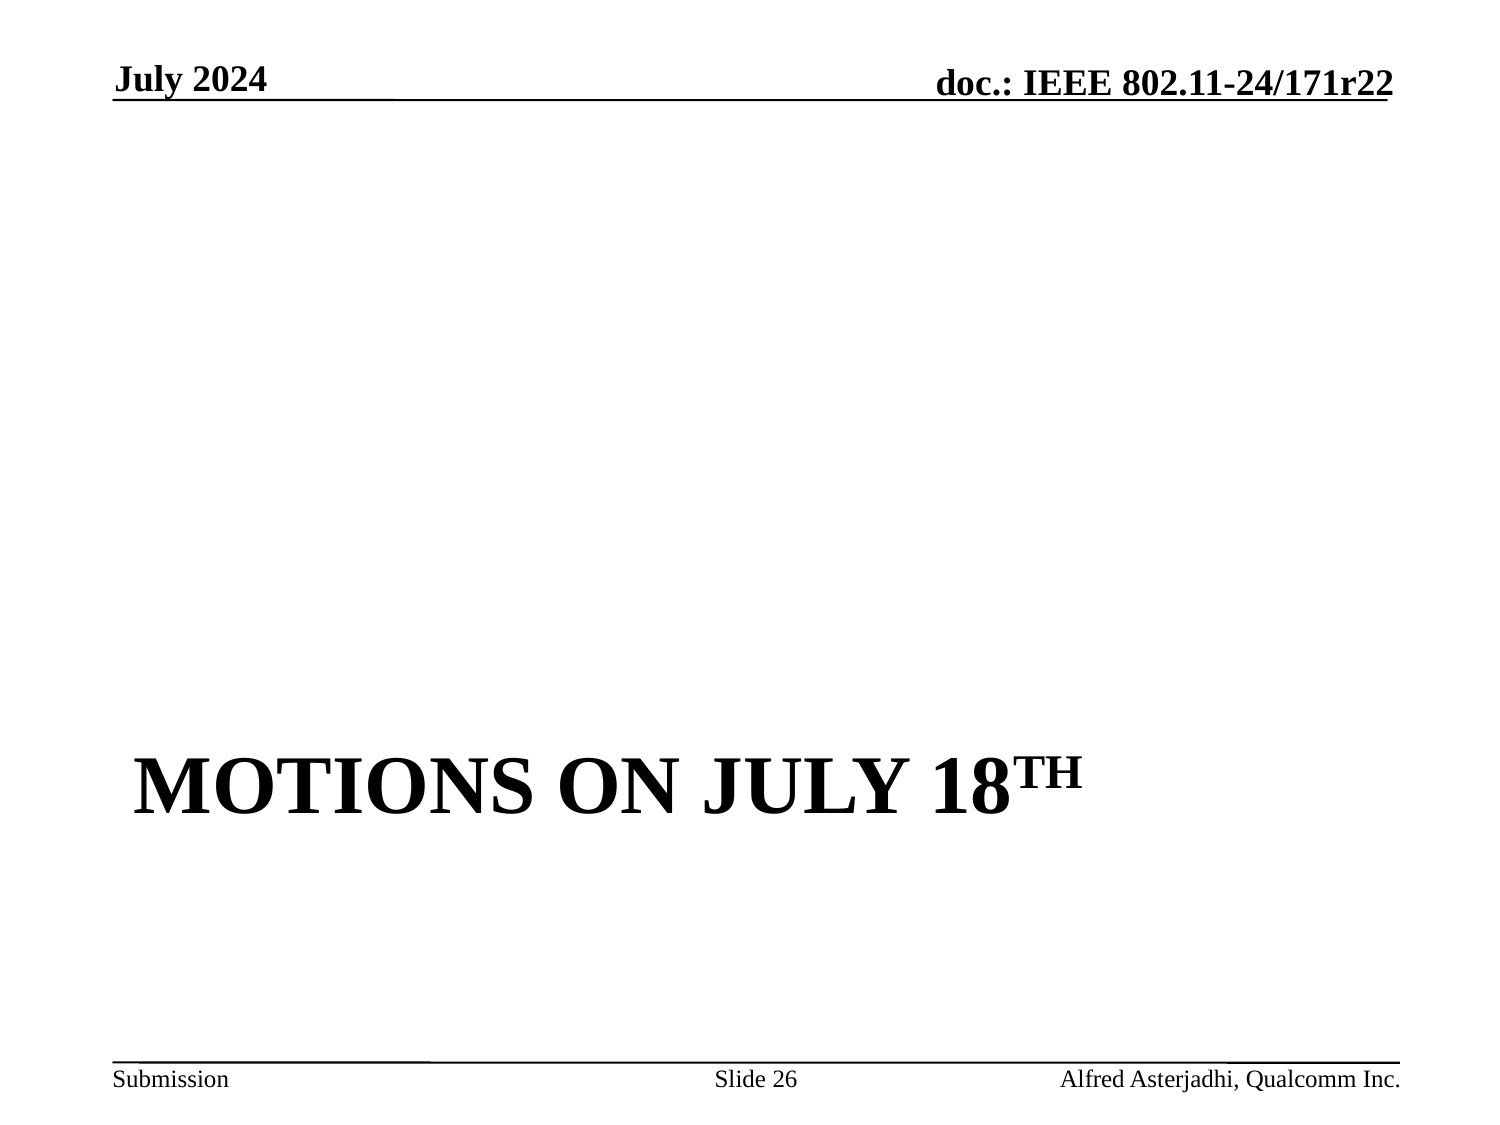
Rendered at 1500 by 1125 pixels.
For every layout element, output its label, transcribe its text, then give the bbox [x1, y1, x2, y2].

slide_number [114, 54, 423, 100]
title Motions on July 18th [118, 722, 1394, 947]
footer Alfred Asterjadhi, Qualcomm Inc. [878, 1061, 1402, 1093]
slide_number Slide 26 [712, 1061, 800, 1123]
